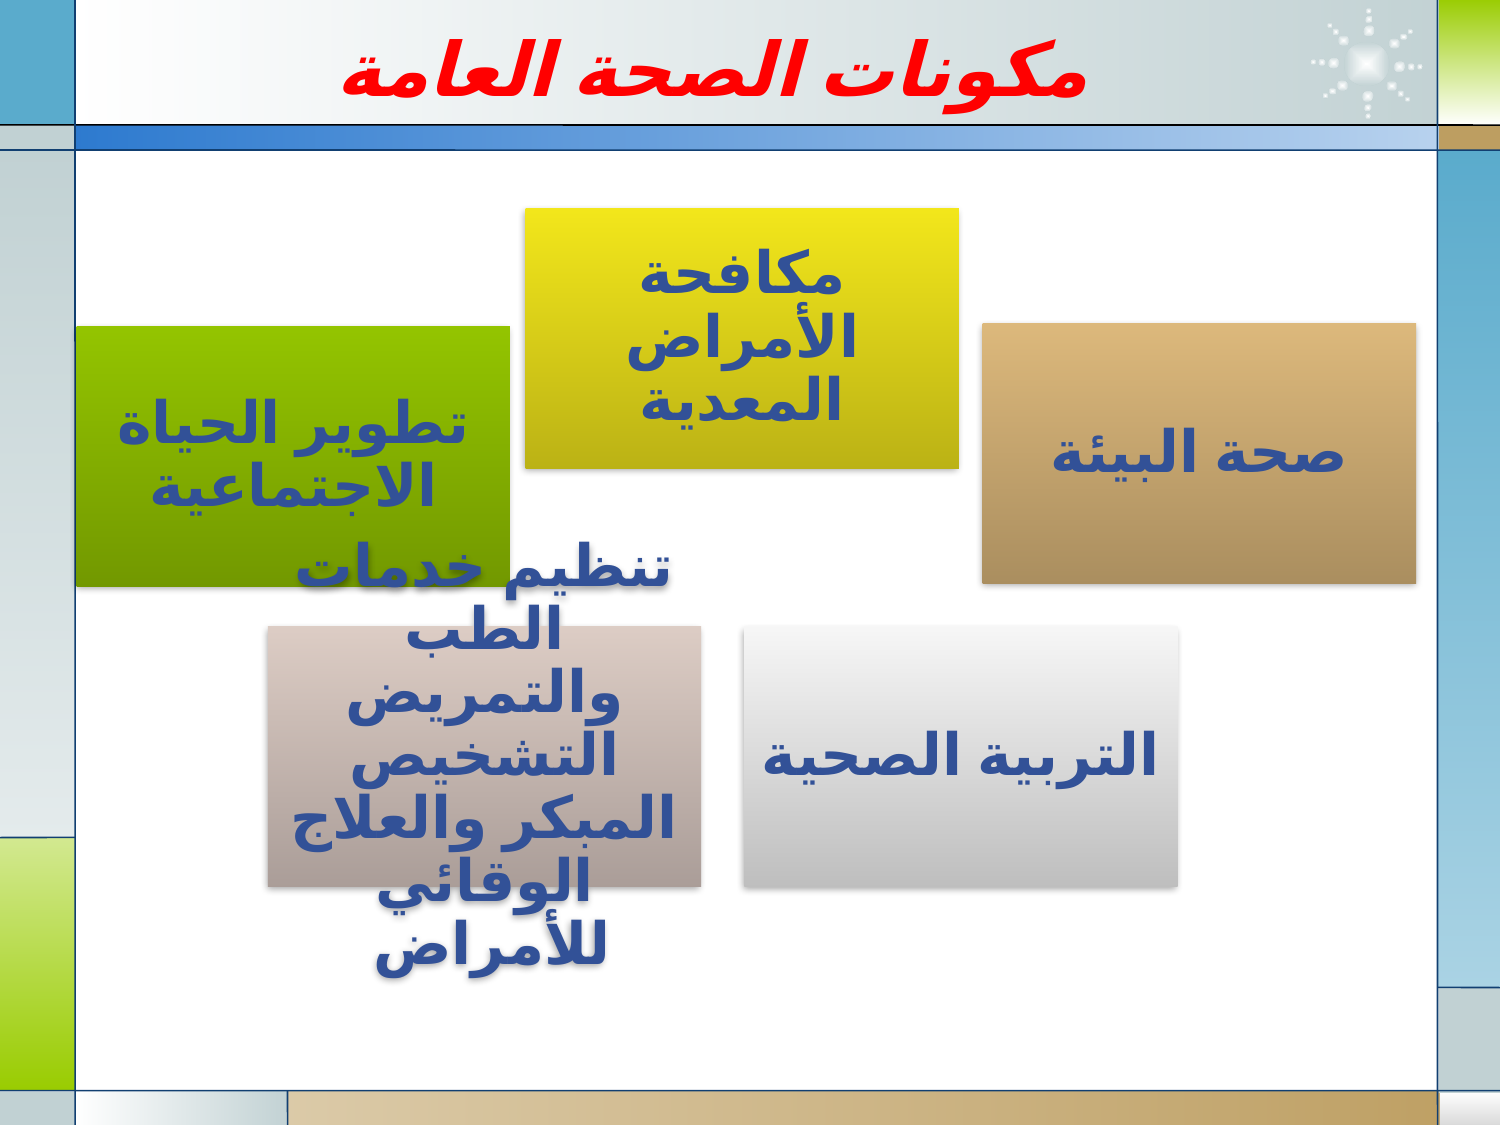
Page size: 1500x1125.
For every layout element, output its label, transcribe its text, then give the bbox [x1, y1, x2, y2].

title مكونات الصحة العامة [162, 19, 1263, 113]
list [29, 201, 1417, 1009]
